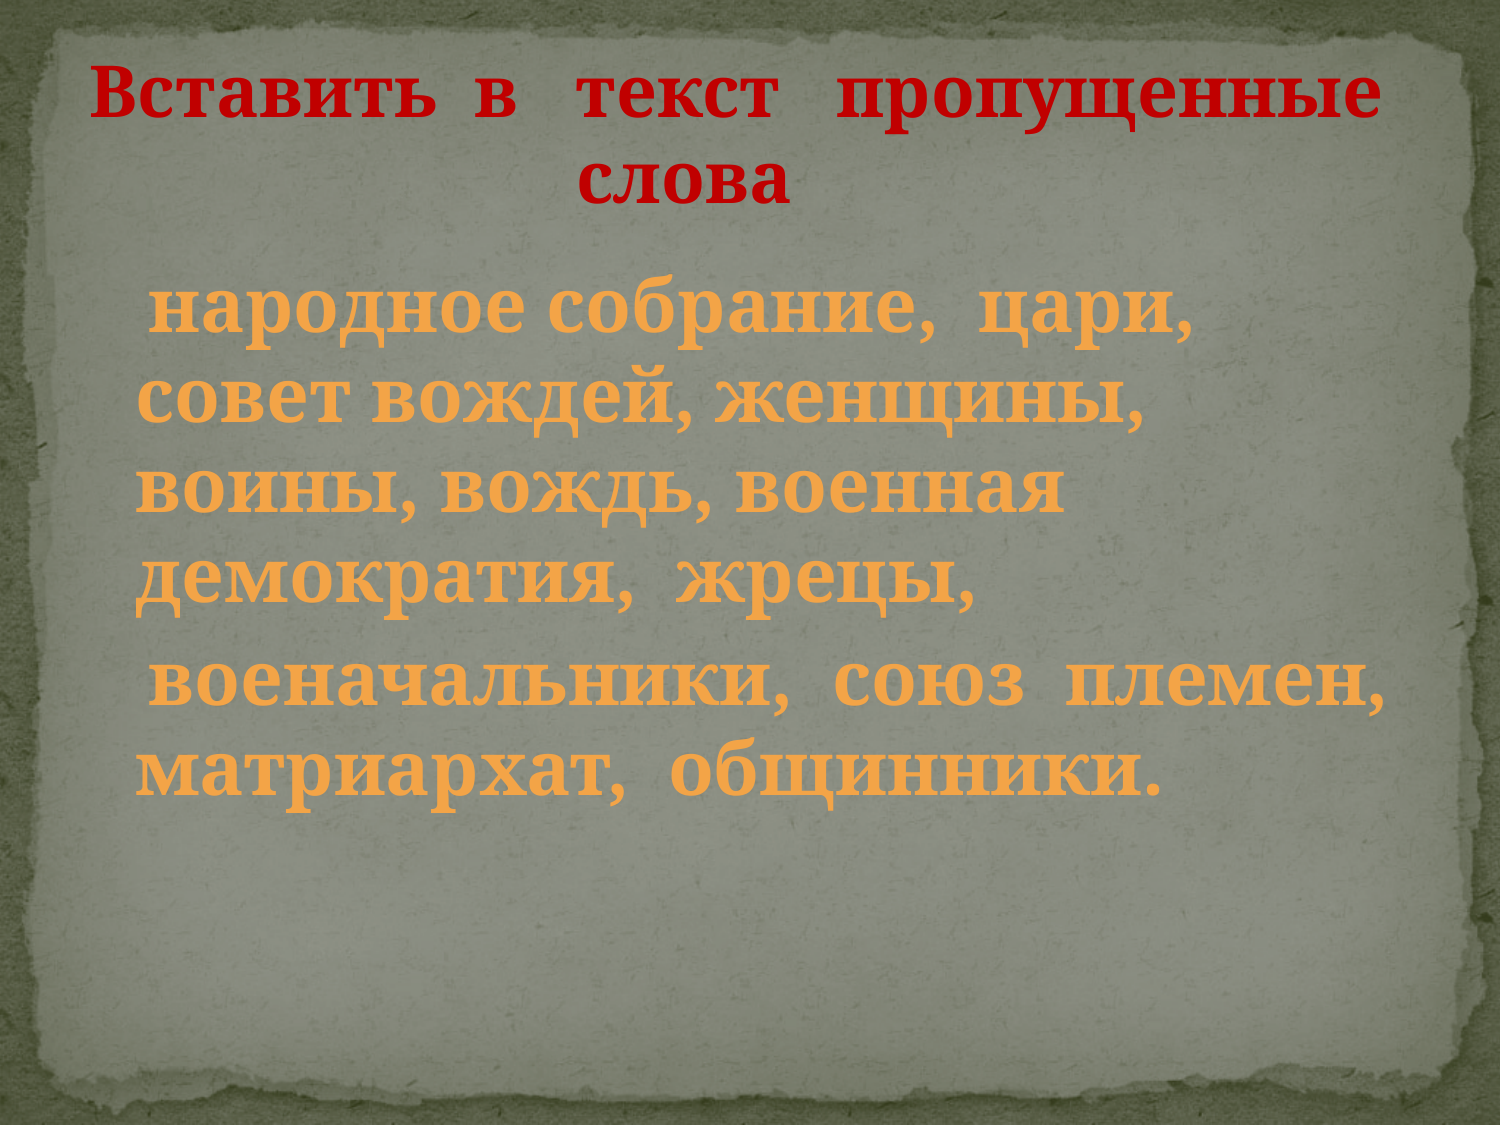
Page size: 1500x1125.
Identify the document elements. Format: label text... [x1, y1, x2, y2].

list народное собрание, цари, совет вождей, женщины, воины, вождь, военная демократия, жрецы, военачальники, союз племен, матриархат, общинники. [74, 249, 1426, 1001]
title Вставить в текст пропущенные слова [74, 24, 1425, 225]
